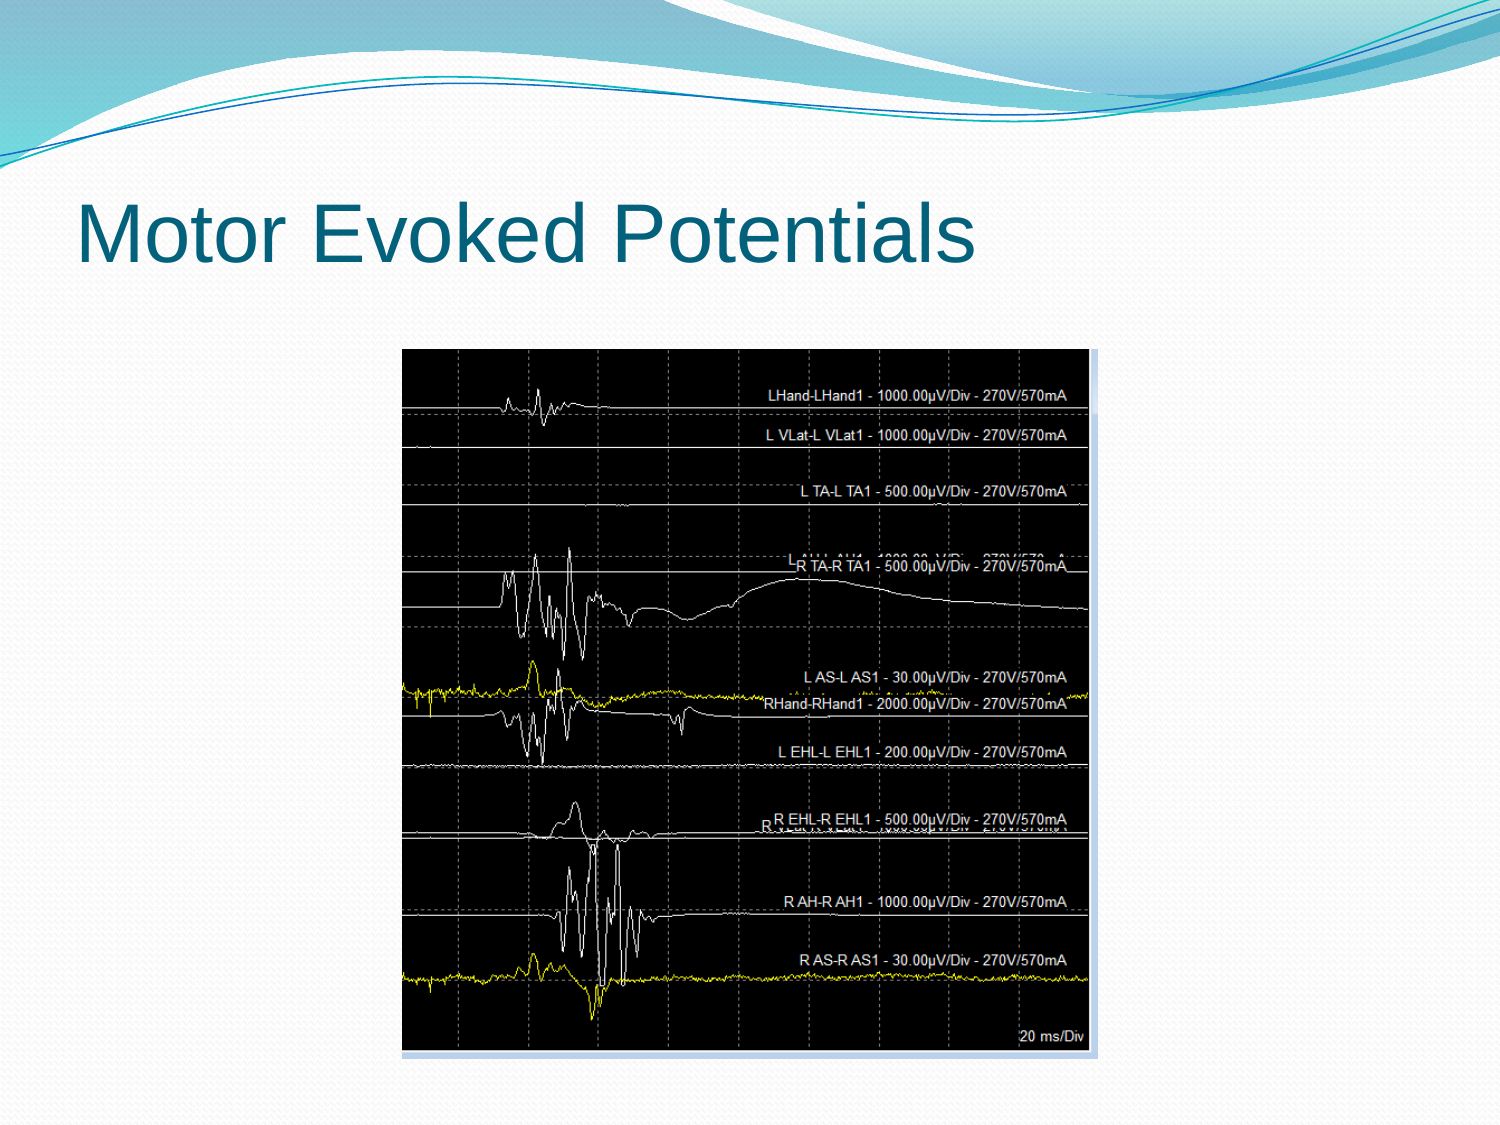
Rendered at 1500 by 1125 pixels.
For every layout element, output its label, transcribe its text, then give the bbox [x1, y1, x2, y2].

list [402, 349, 1098, 1059]
title Motor Evoked Potentials [75, 115, 1425, 279]
